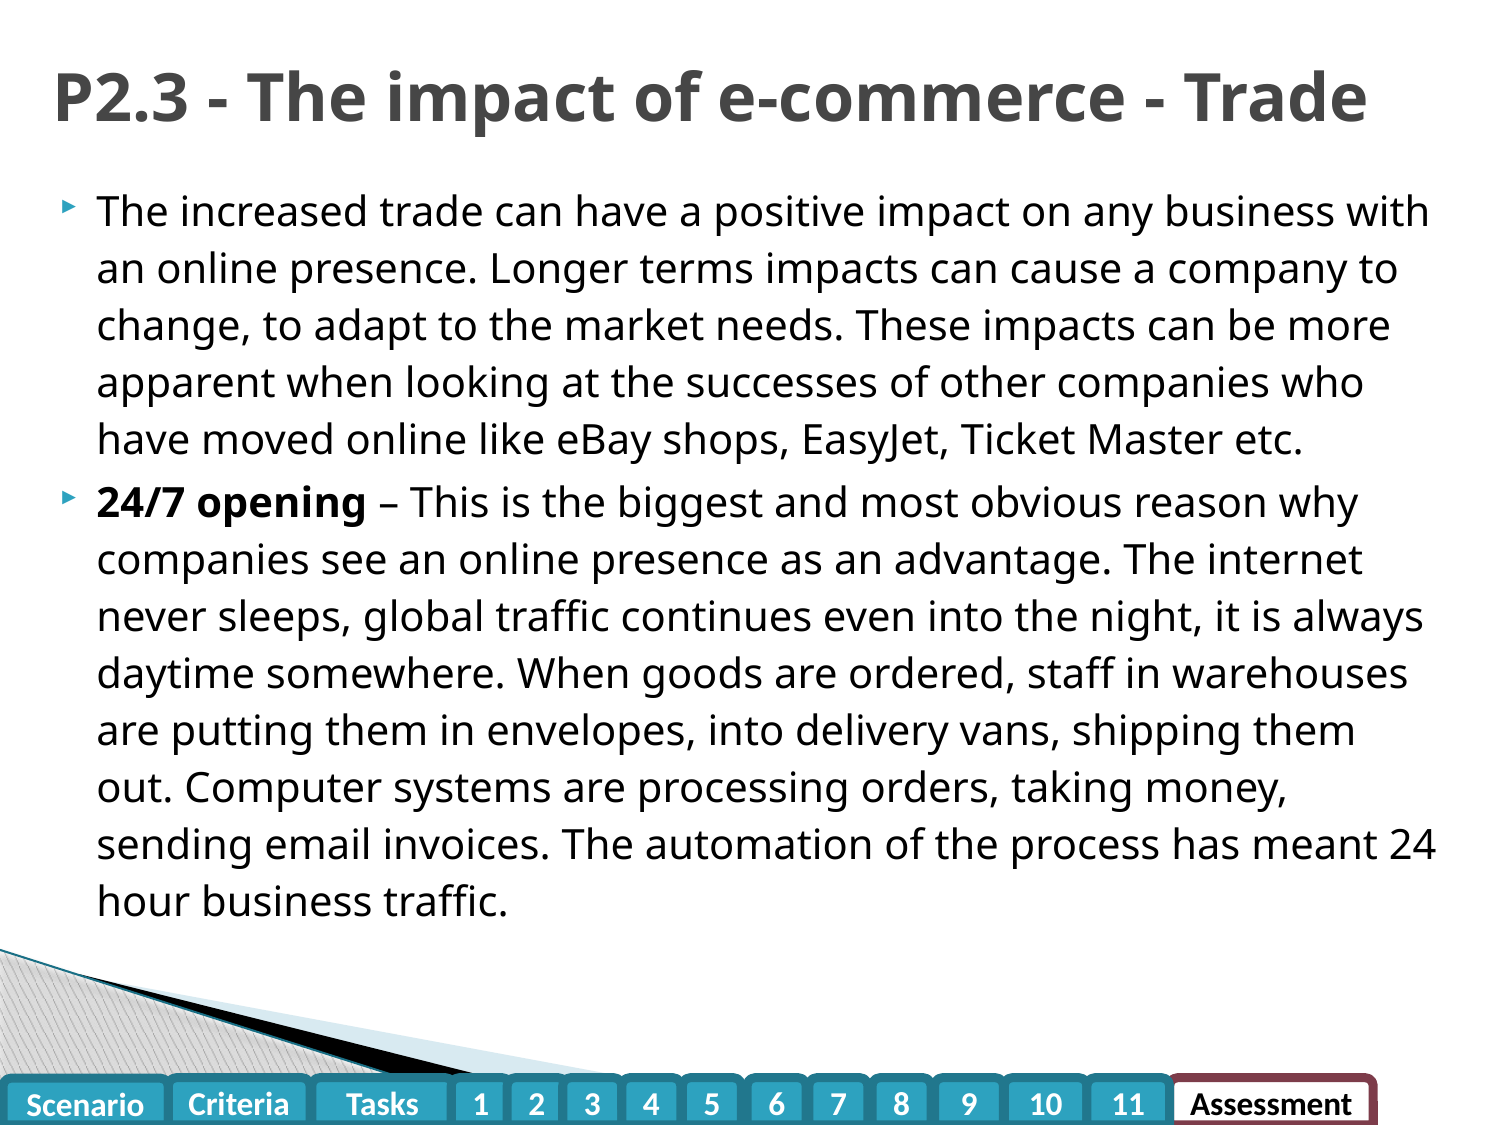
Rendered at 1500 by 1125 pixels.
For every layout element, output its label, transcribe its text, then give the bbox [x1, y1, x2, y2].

list The increased trade can have a positive impact on any business with an online presence. Longer terms impacts can cause a company to change, to adapt to the market needs. These impacts can be more apparent when looking at the successes of other companies who have moved online like eBay shops, EasyJet, Ticket Master etc. 24/7 opening – This is the biggest and most obvious reason why companies see an online presence as an advantage. The internet never sleeps, global traffic continues even into the night, it is always daytime somewhere. When goods are ordered, staff in warehouses are putting them in envelopes, into delivery vans, shipping them out. Computer systems are processing orders, taking money, sending email invoices. The automation of the process has meant 24 hour business traffic. [29, 174, 1459, 1000]
title P2.3 - The impact of e-commerce - Trade [37, 19, 1471, 173]
